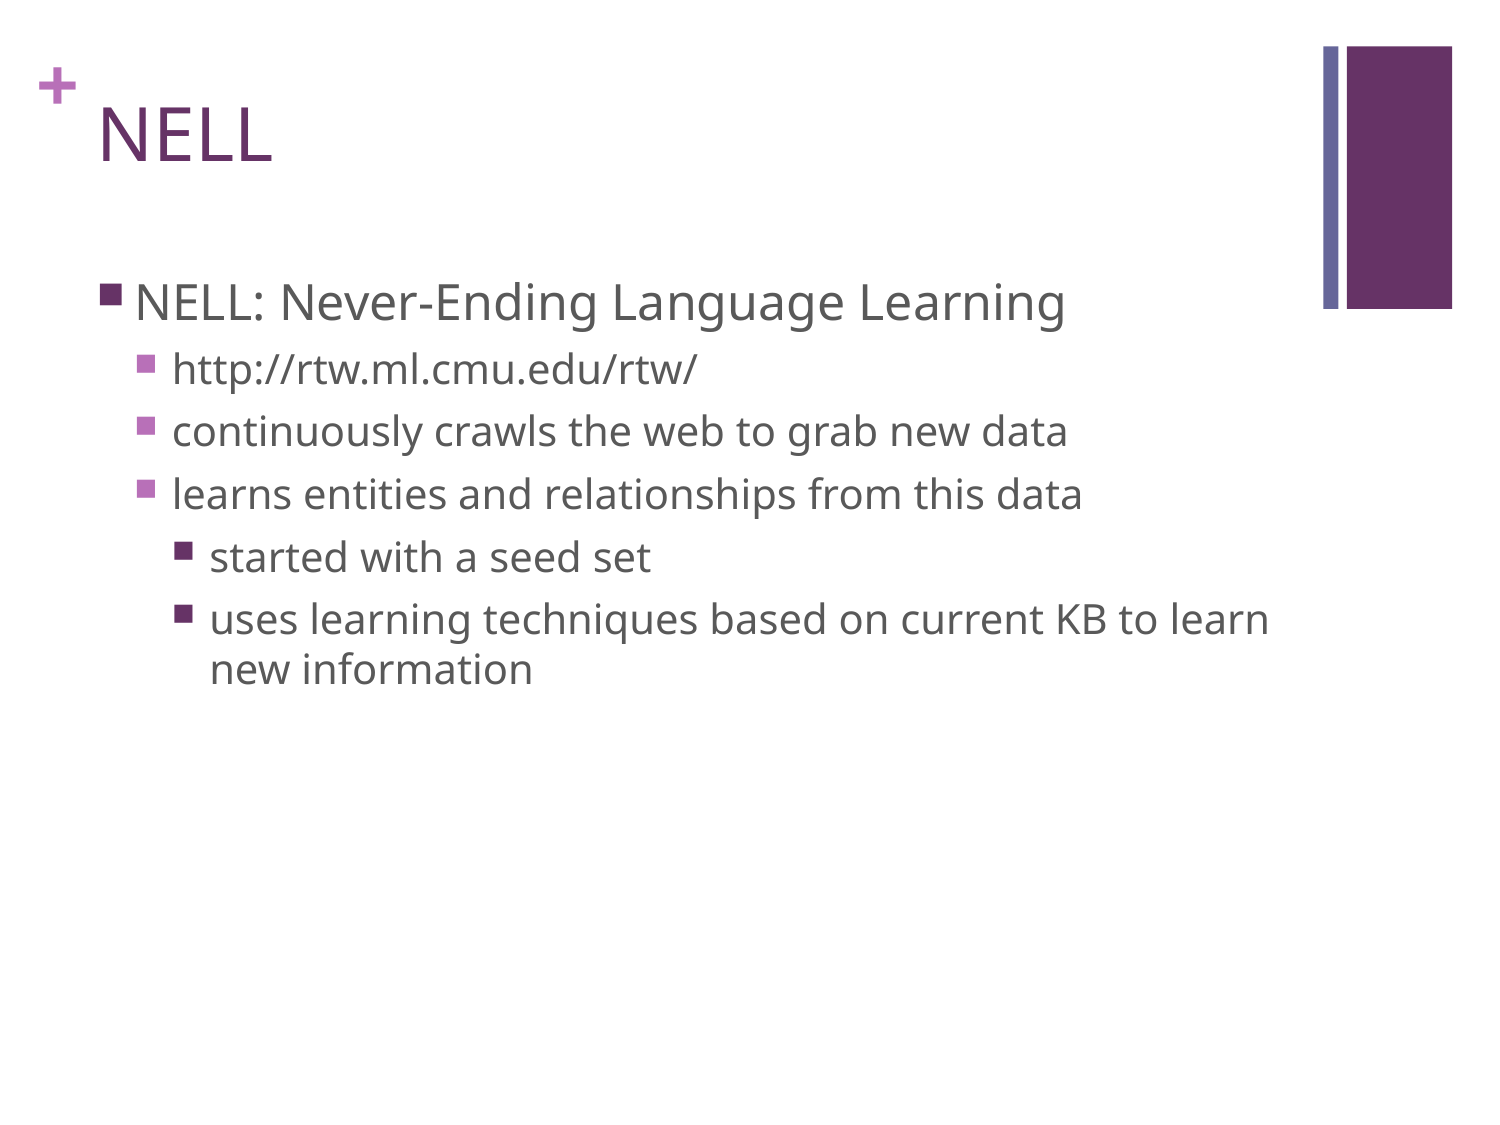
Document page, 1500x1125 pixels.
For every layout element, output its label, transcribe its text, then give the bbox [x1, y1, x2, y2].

list NELL: Never-Ending Language Learning http://rtw.ml.cmu.edu/rtw/ continuously crawls the web to grab new data learns entities and relationships from this data started with a seed set uses learning techniques based on current KB to learn new information [81, 262, 1322, 738]
title NELL [81, 79, 1322, 262]
